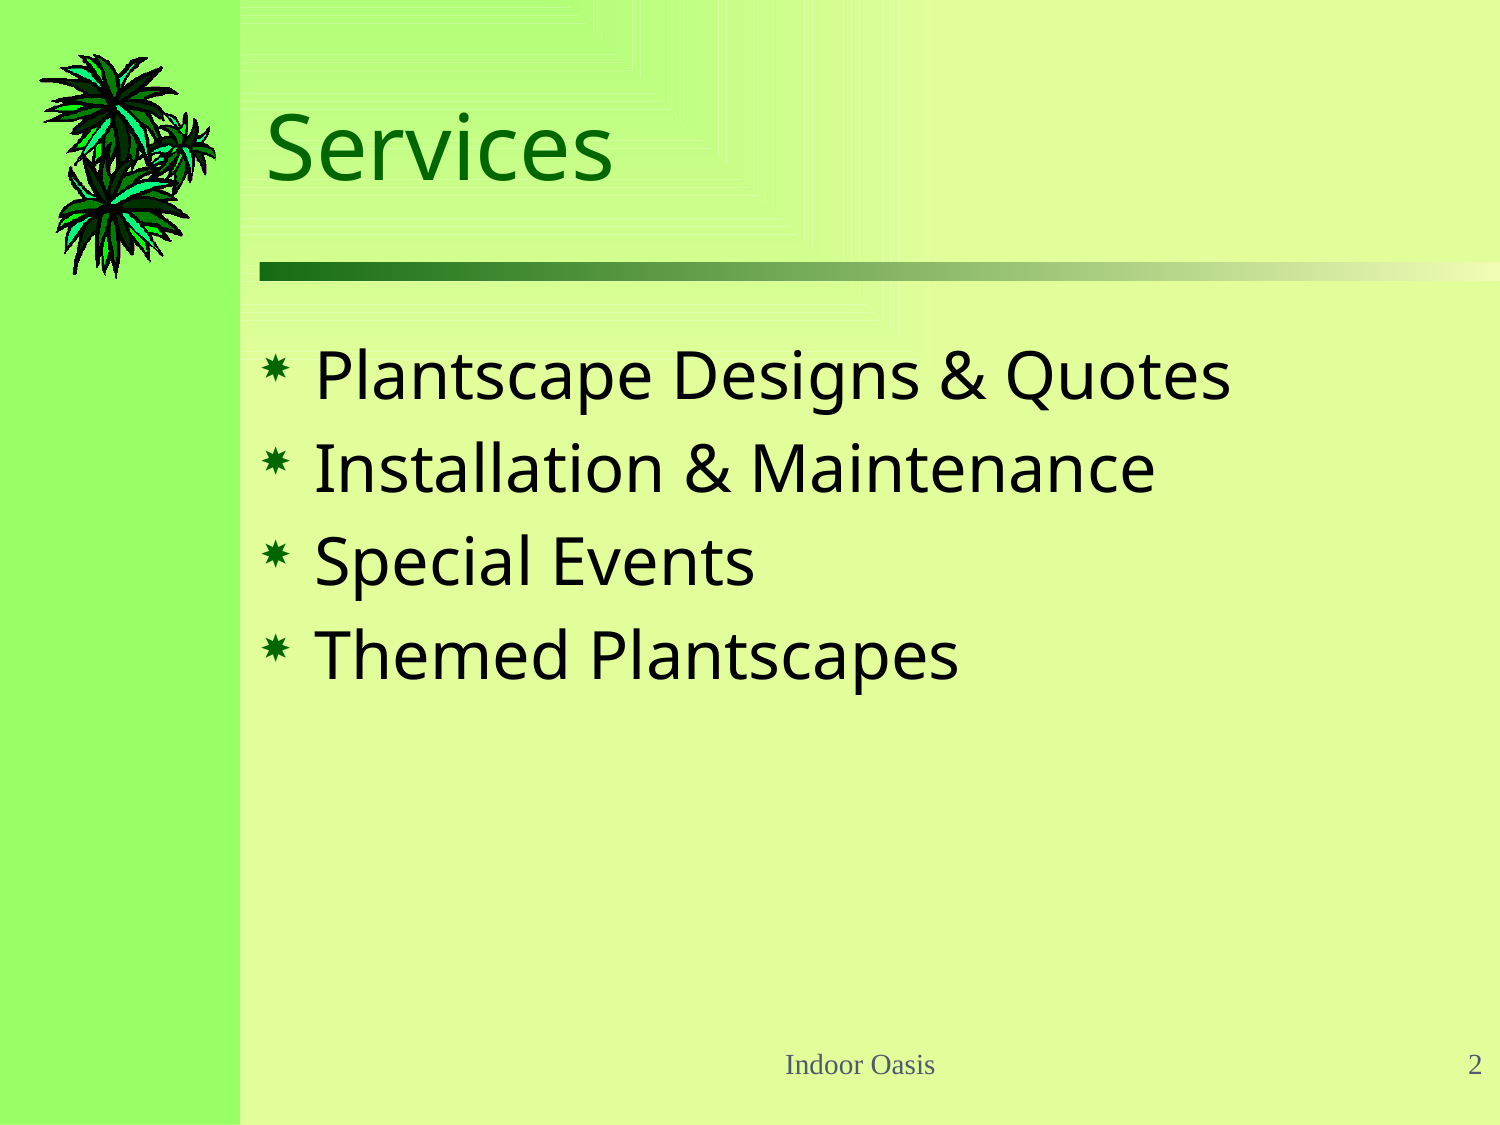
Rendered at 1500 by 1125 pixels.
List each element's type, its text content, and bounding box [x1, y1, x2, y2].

list Plantscape Designs & Quotes Installation & Maintenance Special Events Themed Plantscapes [242, 324, 1494, 1001]
slide_number 2 [1185, 1024, 1499, 1101]
title Services [250, 49, 1492, 238]
picture [39, 54, 216, 279]
footer Indoor Oasis [622, 1024, 1099, 1101]
